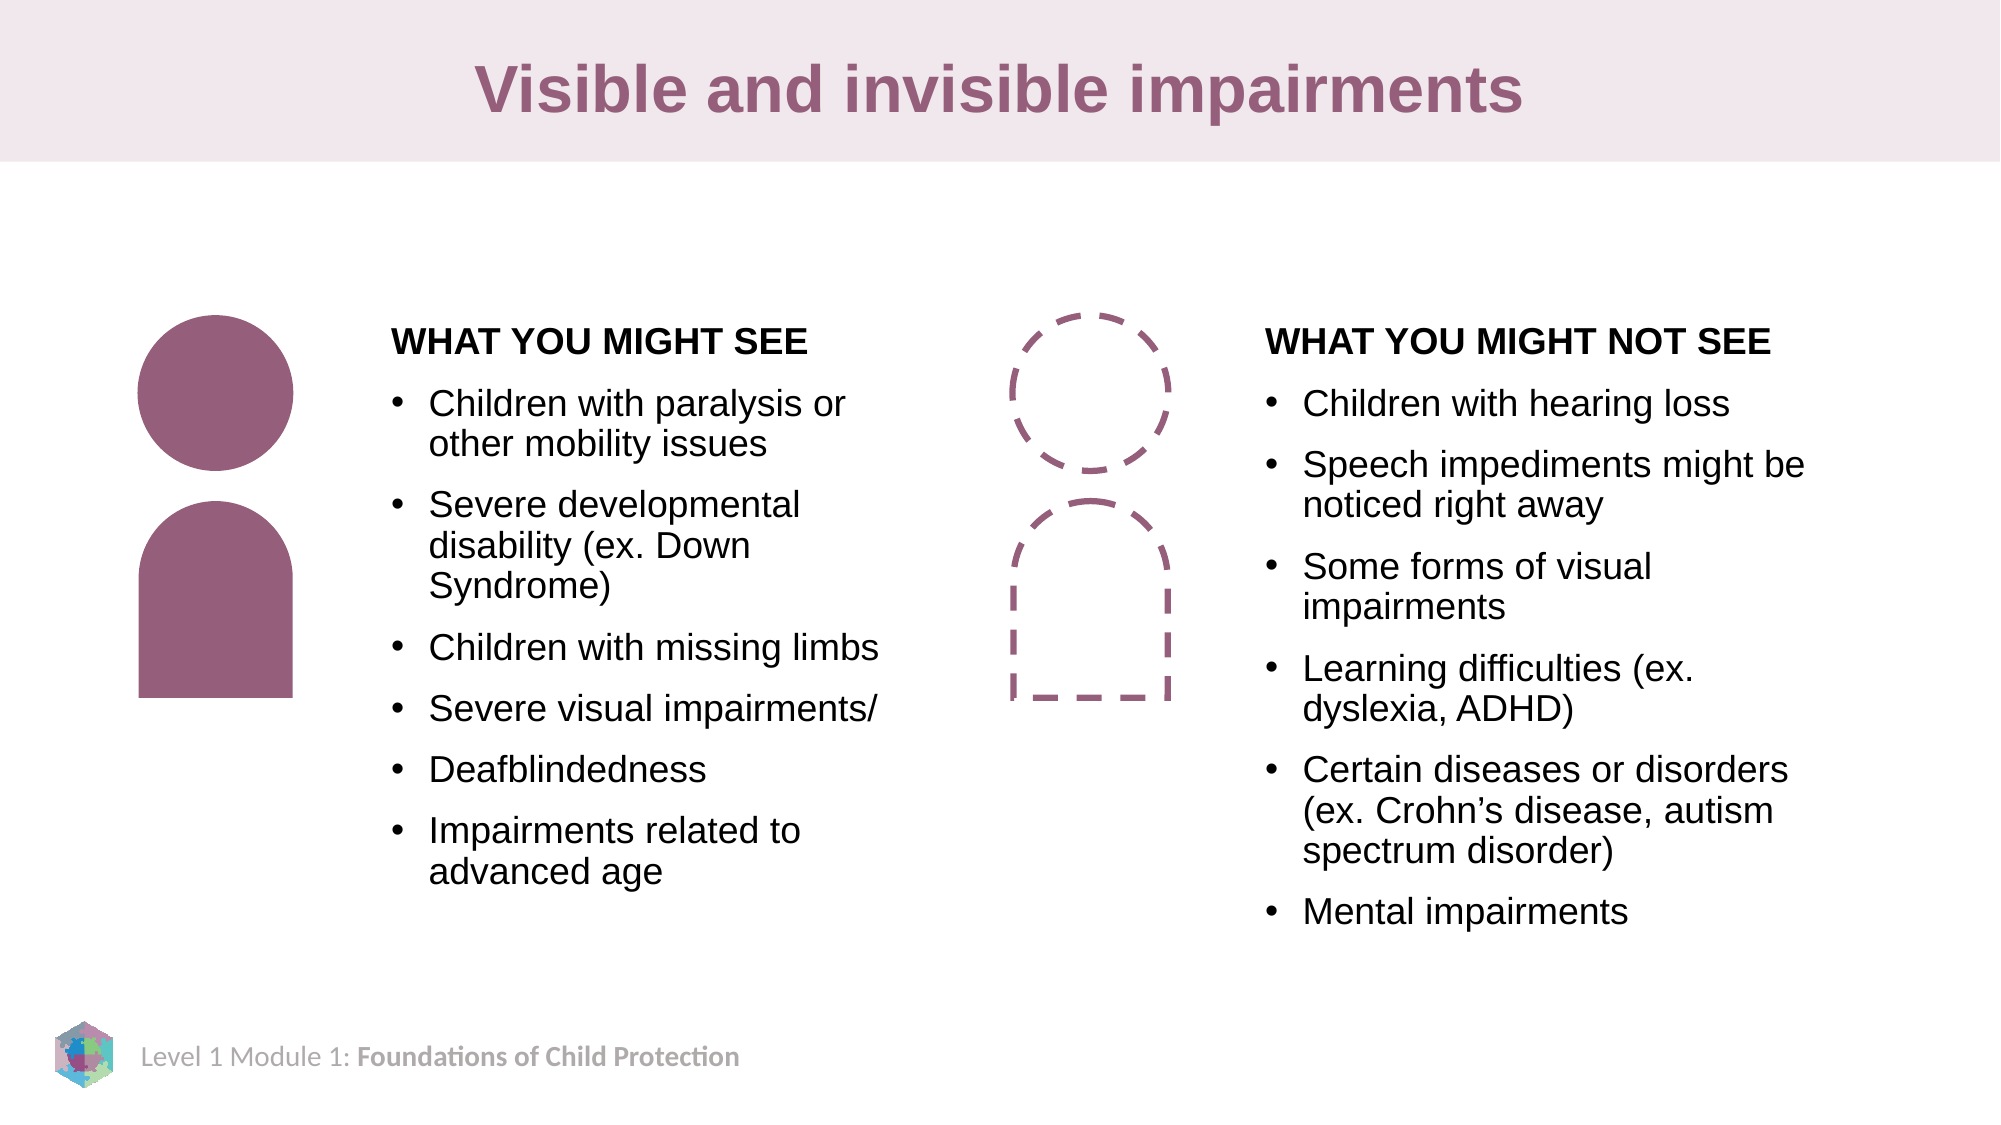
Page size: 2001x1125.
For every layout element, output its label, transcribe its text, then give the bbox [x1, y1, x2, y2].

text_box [137, 315, 294, 698]
text_box WHAT YOU MIGHT NOT SEE Children with hearing loss Speech impediments might be noticed right away Some forms of visual impairments Learning difficulties (ex. dyslexia, ADHD) Certain diseases or disorders (ex. Crohn’s disease, autism spectrum disorder) Mental impairments [1249, 315, 1863, 933]
text_box WHAT YOU MIGHT SEE Children with paralysis or other mobility issues Severe developmental disability (ex. Down Syndrome) Children with missing limbs Severe visual impairments/ Deafblindedness Impairments related to advanced age [376, 315, 948, 810]
picture [55, 1021, 113, 1088]
title Visible and invisible impairments [137, 19, 1863, 163]
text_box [1012, 315, 1169, 698]
